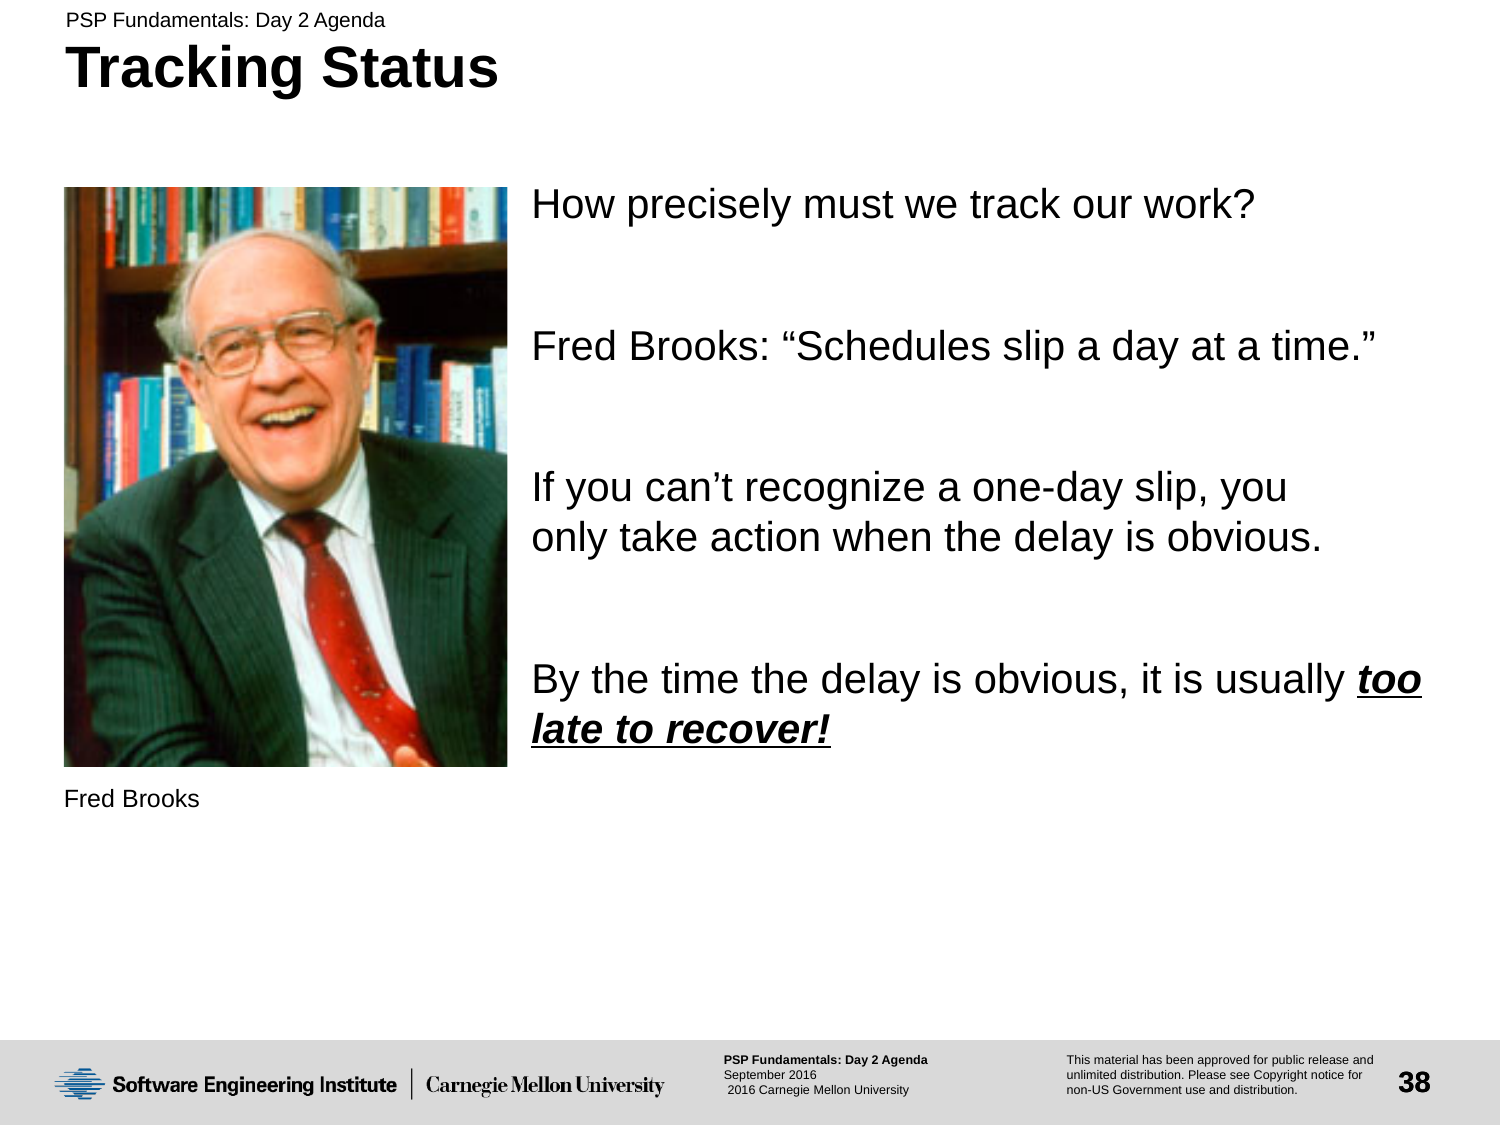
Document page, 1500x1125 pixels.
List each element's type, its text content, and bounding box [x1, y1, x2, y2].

text_box Fred Brooks [63, 774, 502, 820]
title Tracking Status [65, 37, 1430, 148]
list How precisely must we track our work? Fred Brooks: “Schedules slip a day at a time.” If you can’t recognize a one-day slip, you only take action when the delay is obvious. By the time the delay is obvious, it is usually too late to recover! [531, 176, 1432, 1000]
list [63, 187, 508, 767]
picture [46, 1061, 673, 1104]
